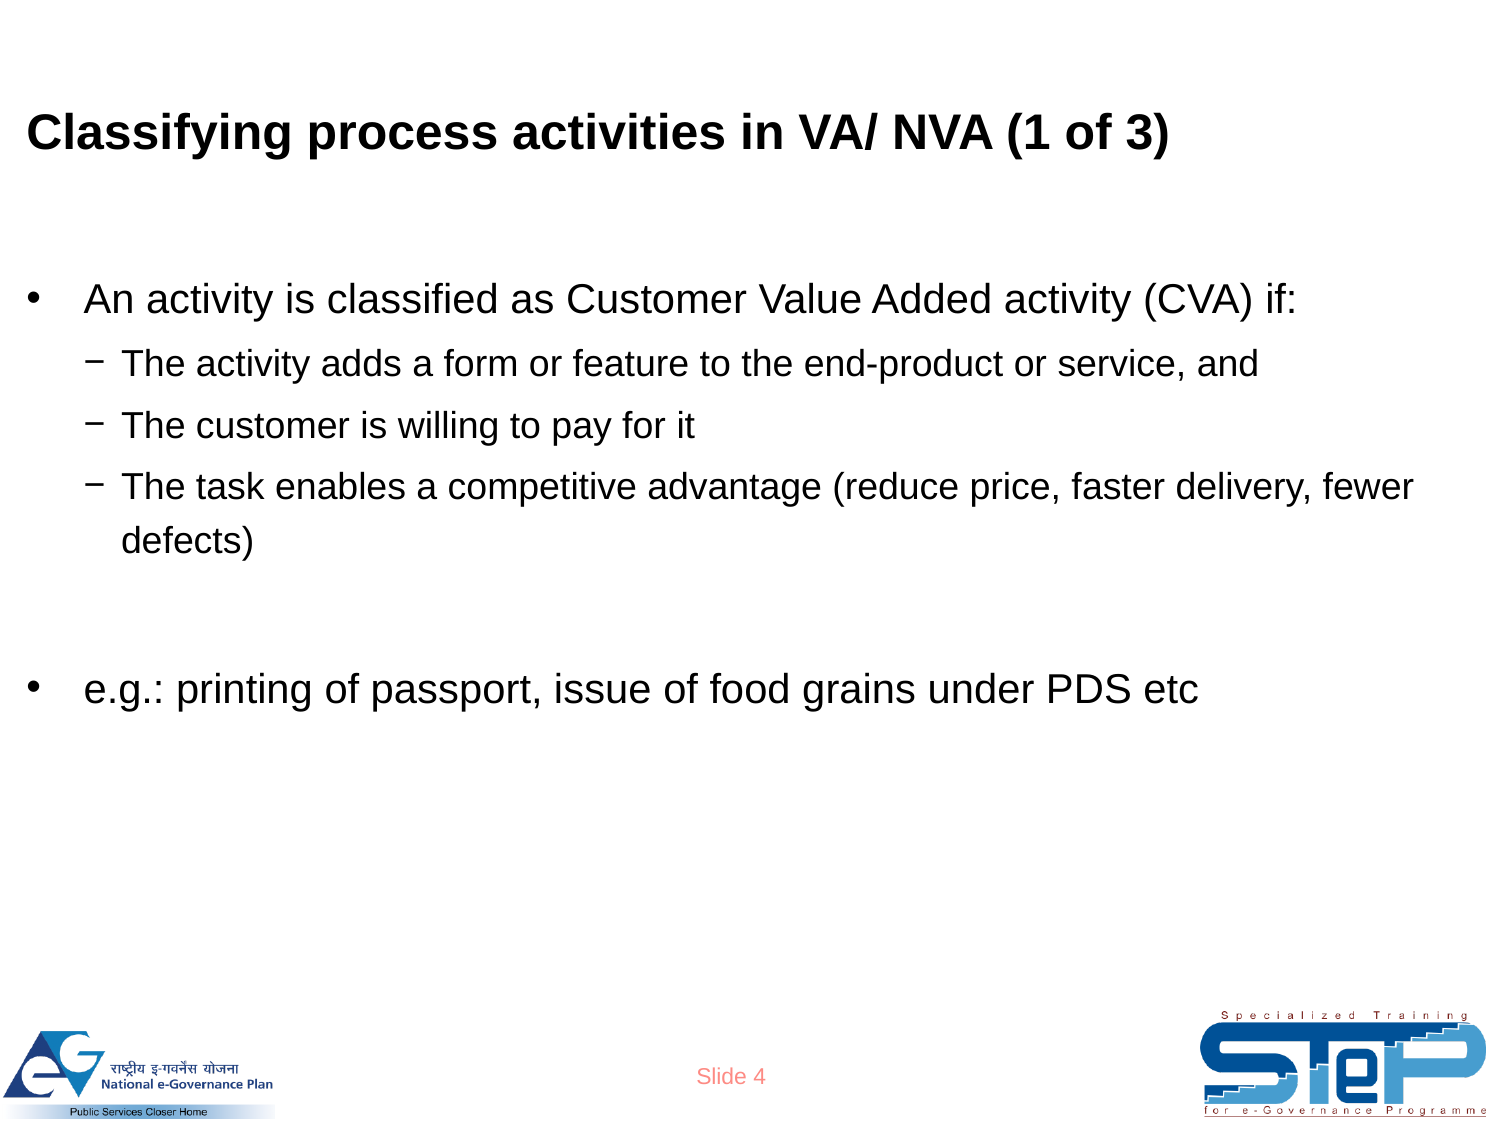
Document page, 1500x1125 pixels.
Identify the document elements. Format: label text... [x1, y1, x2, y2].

list An activity is classified as Customer Value Added activity (CVA) if: The activity adds a form or feature to the end-product or service, and The customer is willing to pay for it The task enables a competitive advantage (reduce price, faster delivery, fewer defects) e.g.: printing of passport, issue of food grains under PDS etc [26, 261, 1474, 1075]
title Classifying process activities in VA/ NVA (1 of 3) [26, 99, 1472, 224]
picture [1200, 1011, 1486, 1117]
picture [2, 1031, 275, 1119]
